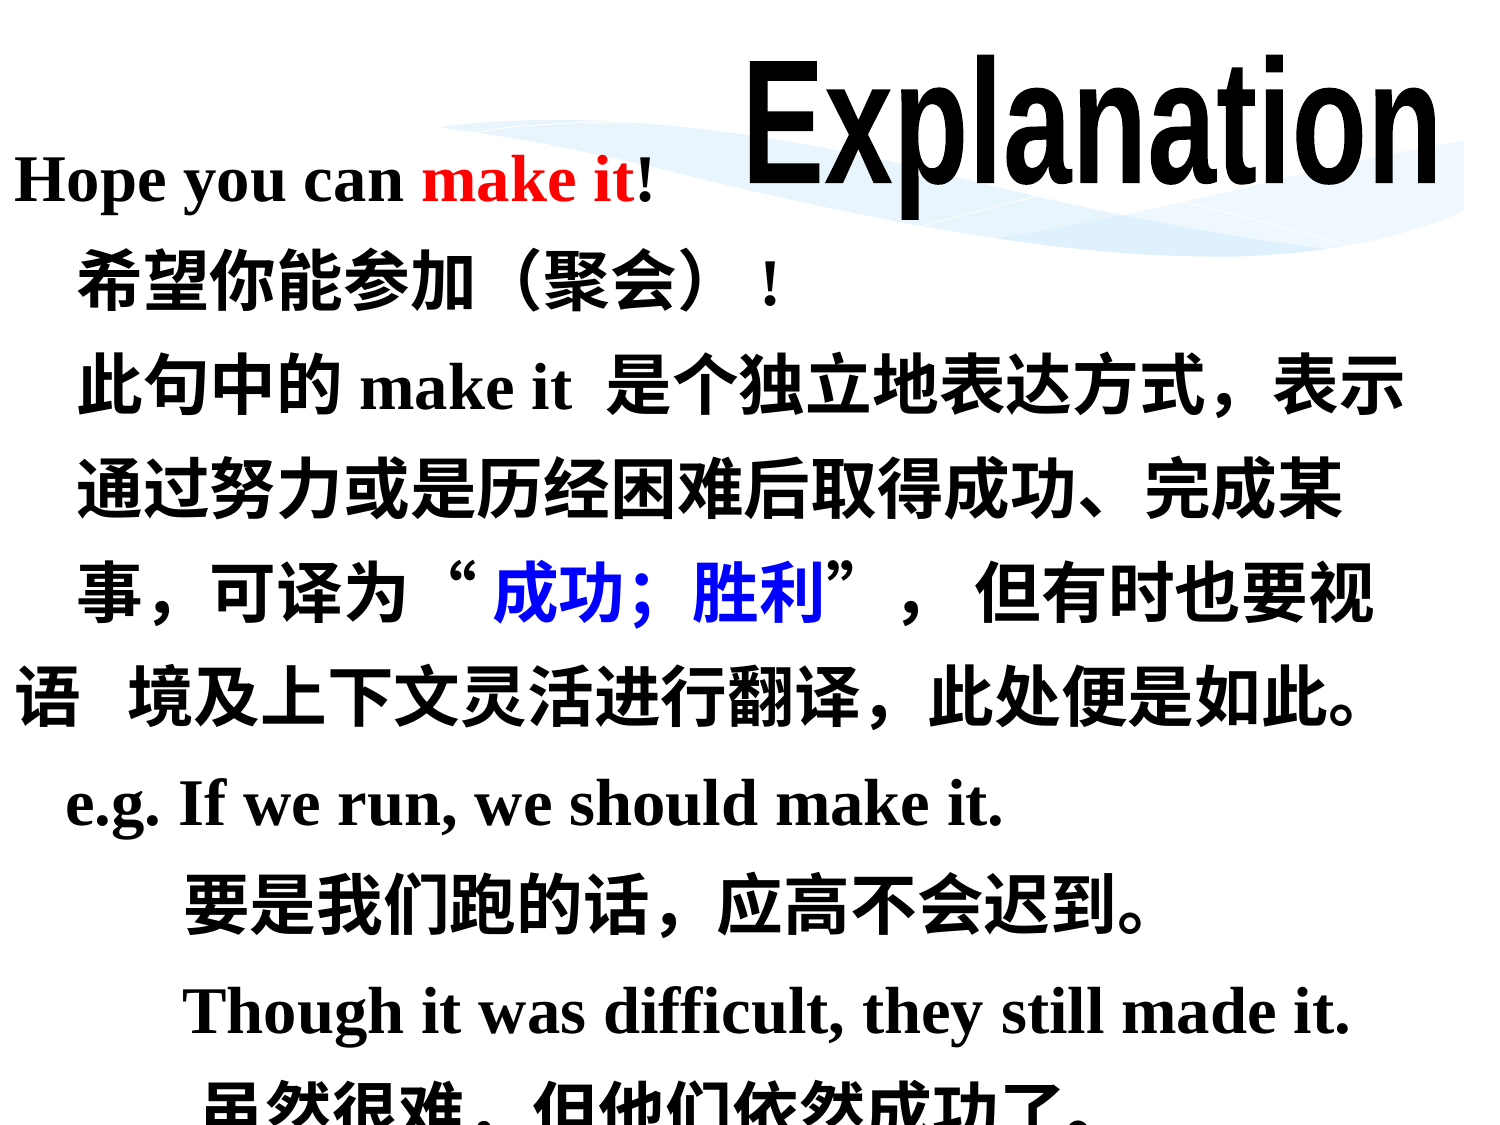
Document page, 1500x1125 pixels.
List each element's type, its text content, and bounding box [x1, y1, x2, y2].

text_box Hope you can make it! 希望你能参加（聚会）! 此句中的make it 是个独立地表达方式，表示 通过努力或是历经困难后取得成功、完成某 事，可译为“ 成功；胜利”， 但有时也要视语 境及上下文灵活进行翻译，此处便是如此。 e.g. If we run, we should make it. 要是我们跑的话，应高不会迟到。 Though it was difficult, they still made it. 虽然很难，但他们依然成功了。 [0, 0, 1450, 1125]
